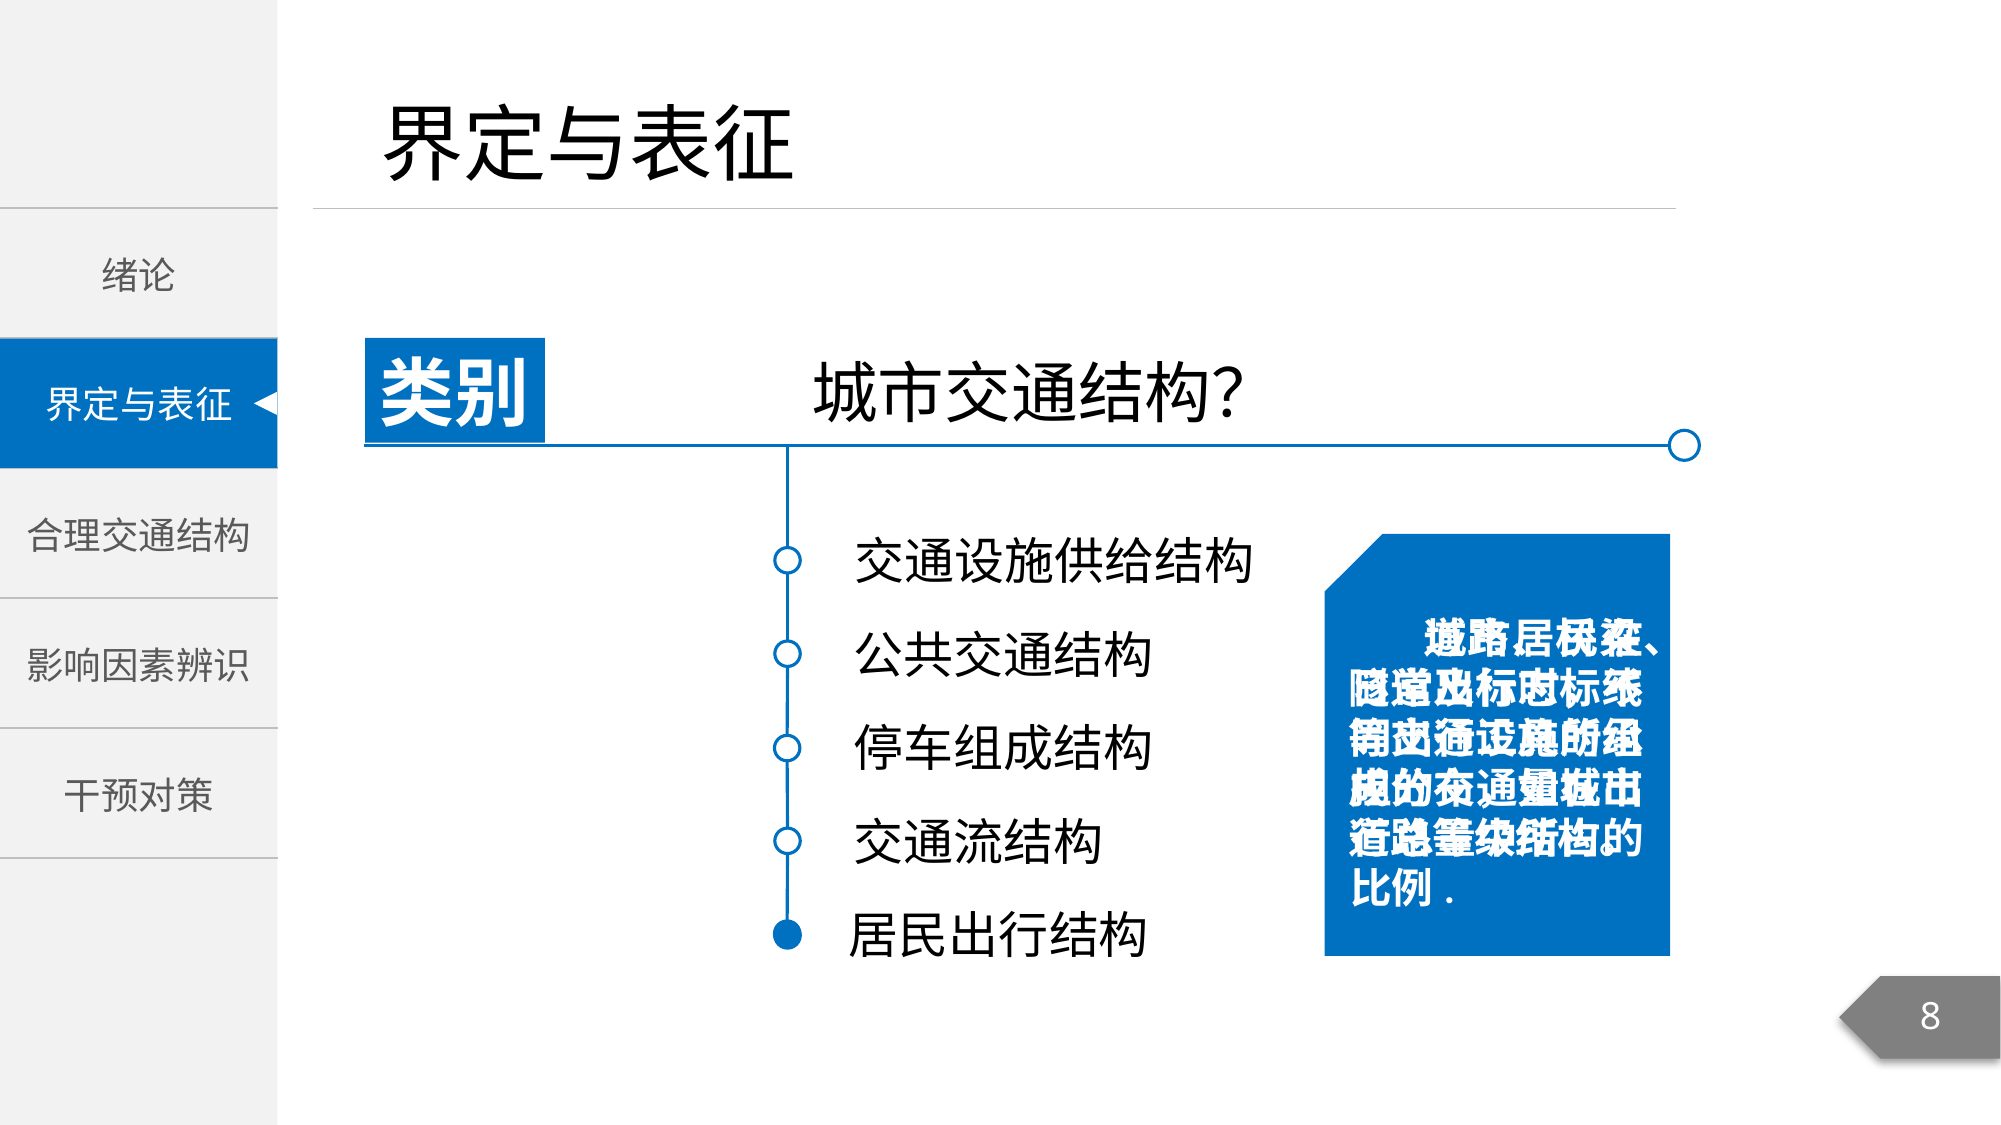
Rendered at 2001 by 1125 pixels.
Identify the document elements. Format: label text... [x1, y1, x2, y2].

text_box 城市居民在日常出行时，不同出行工具所承担的交通量在出行总量中所占的比例. [1335, 604, 1660, 920]
text_box 公共交通结构 [838, 615, 1169, 691]
text_box [773, 546, 802, 574]
text_box [773, 734, 801, 762]
text_box 停车组成结构 [838, 709, 1169, 784]
text_box 城市交通结构？ [796, 342, 1294, 438]
text_box [1324, 533, 1671, 956]
text_box 居民出行结构 [834, 896, 1164, 971]
text_box [1668, 429, 1701, 462]
text_box 类别 [365, 337, 545, 443]
text_box 交通设施供给结构 [839, 522, 1270, 598]
text_box 交通流结构 [838, 802, 1119, 878]
text_box [773, 827, 802, 855]
text_box [773, 640, 802, 668]
text_box [773, 921, 802, 950]
